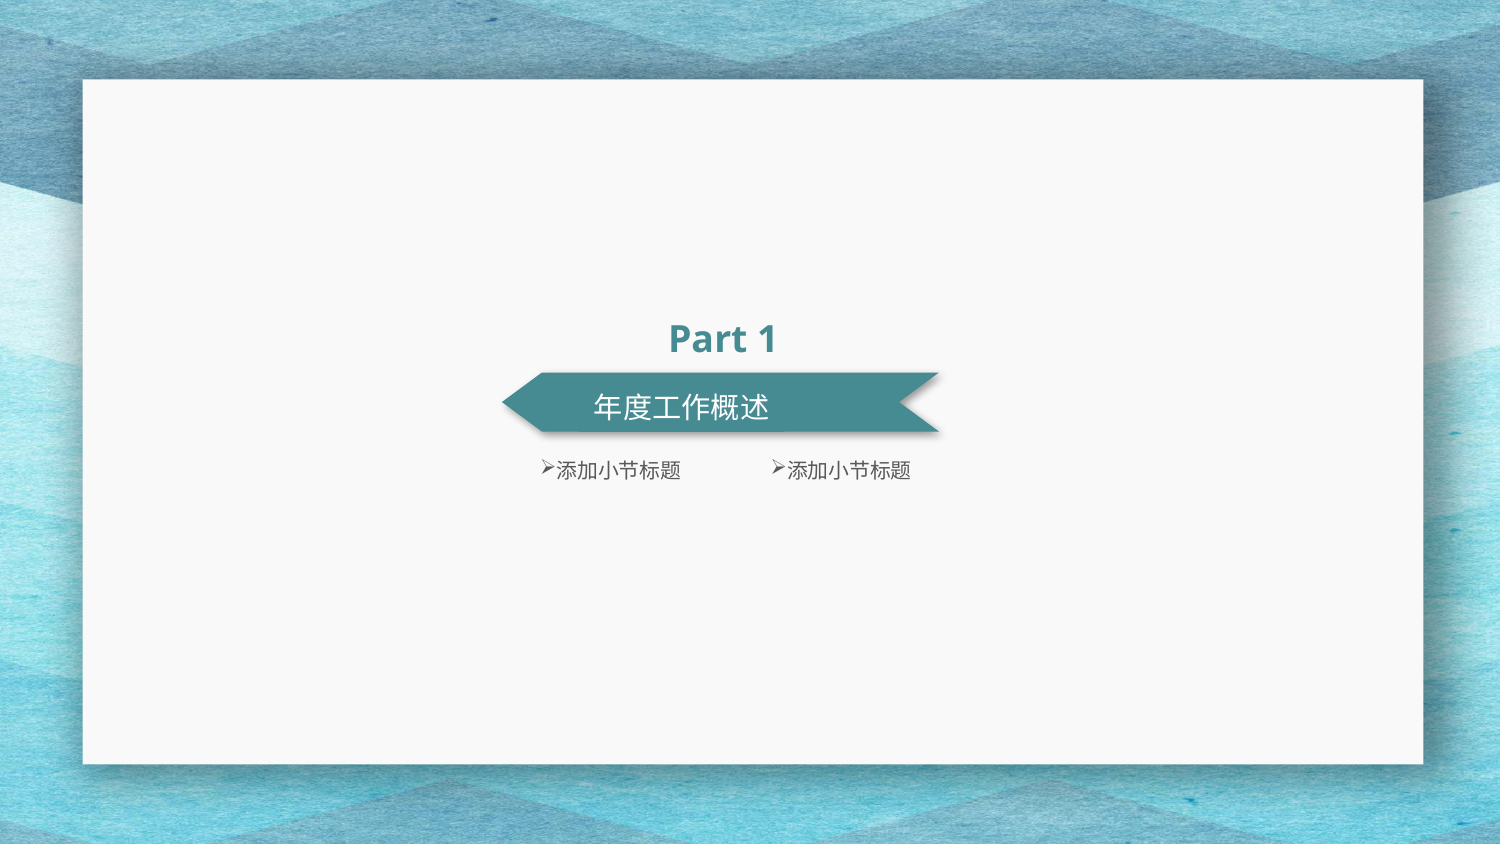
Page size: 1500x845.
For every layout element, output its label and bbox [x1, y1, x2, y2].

picture [0, 0, 1500, 844]
text_box [501, 372, 940, 433]
